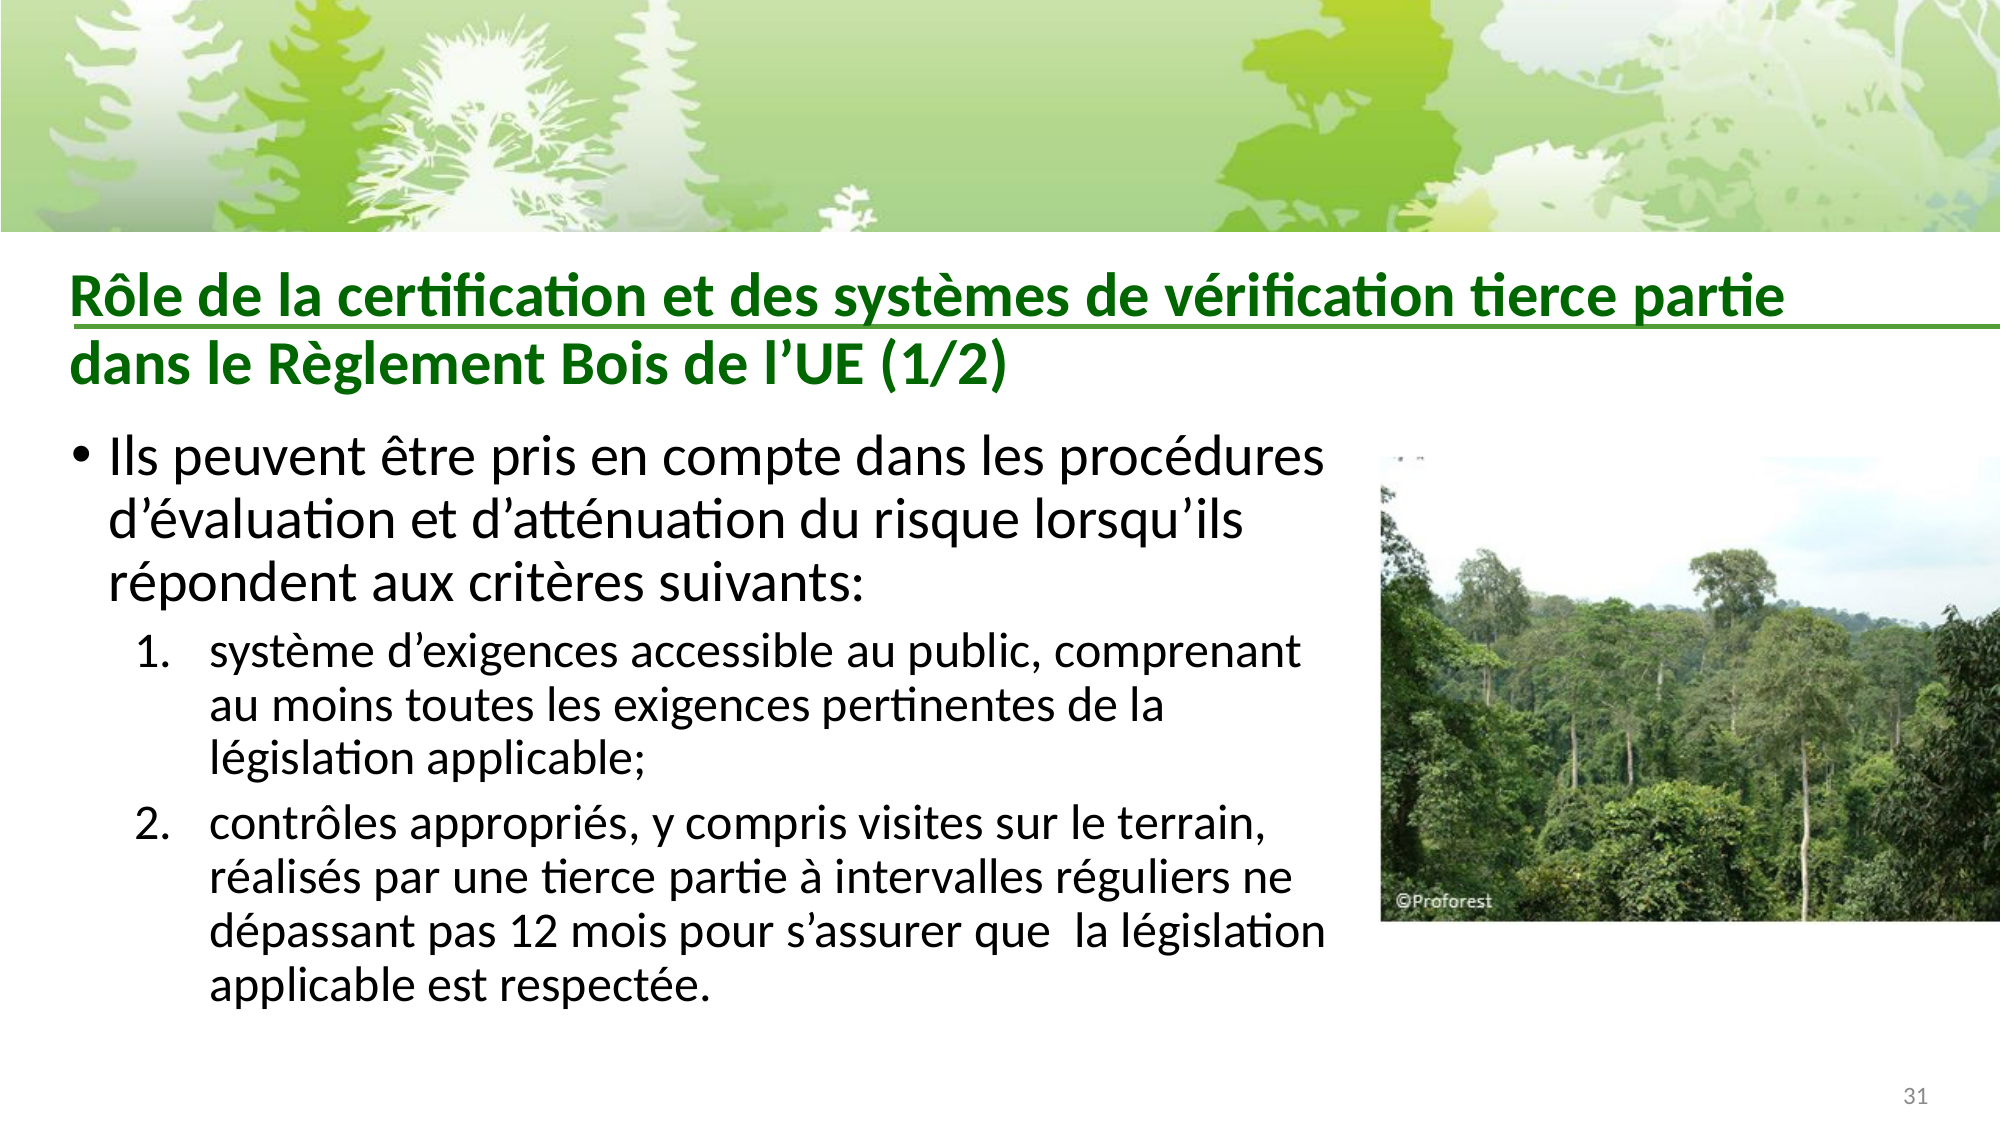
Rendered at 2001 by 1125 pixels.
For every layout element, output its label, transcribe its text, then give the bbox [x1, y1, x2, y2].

slide_number 31 [1493, 1065, 1944, 1125]
picture [0, 0, 2000, 232]
list Ils peuvent être pris en compte dans les procédures d’évaluation et d’atténuation du risque lorsqu’ils répondent aux critères suivants: système d’exigences accessible au public, comprenant au moins toutes les exigences pertinentes de la législation applicable; contrôles appropriés, y compris visites sur le terrain, réalisés par une tierce partie à intervalles réguliers ne dépassant pas 12 mois pour s’assurer que la législation applicable est respectée. [56, 417, 1375, 1104]
picture [1378, 451, 2000, 925]
title Rôle de la certification et des systèmes de vérification tierce partie dans le Règlement Bois de l’UE (1/2) [54, 251, 1938, 410]
